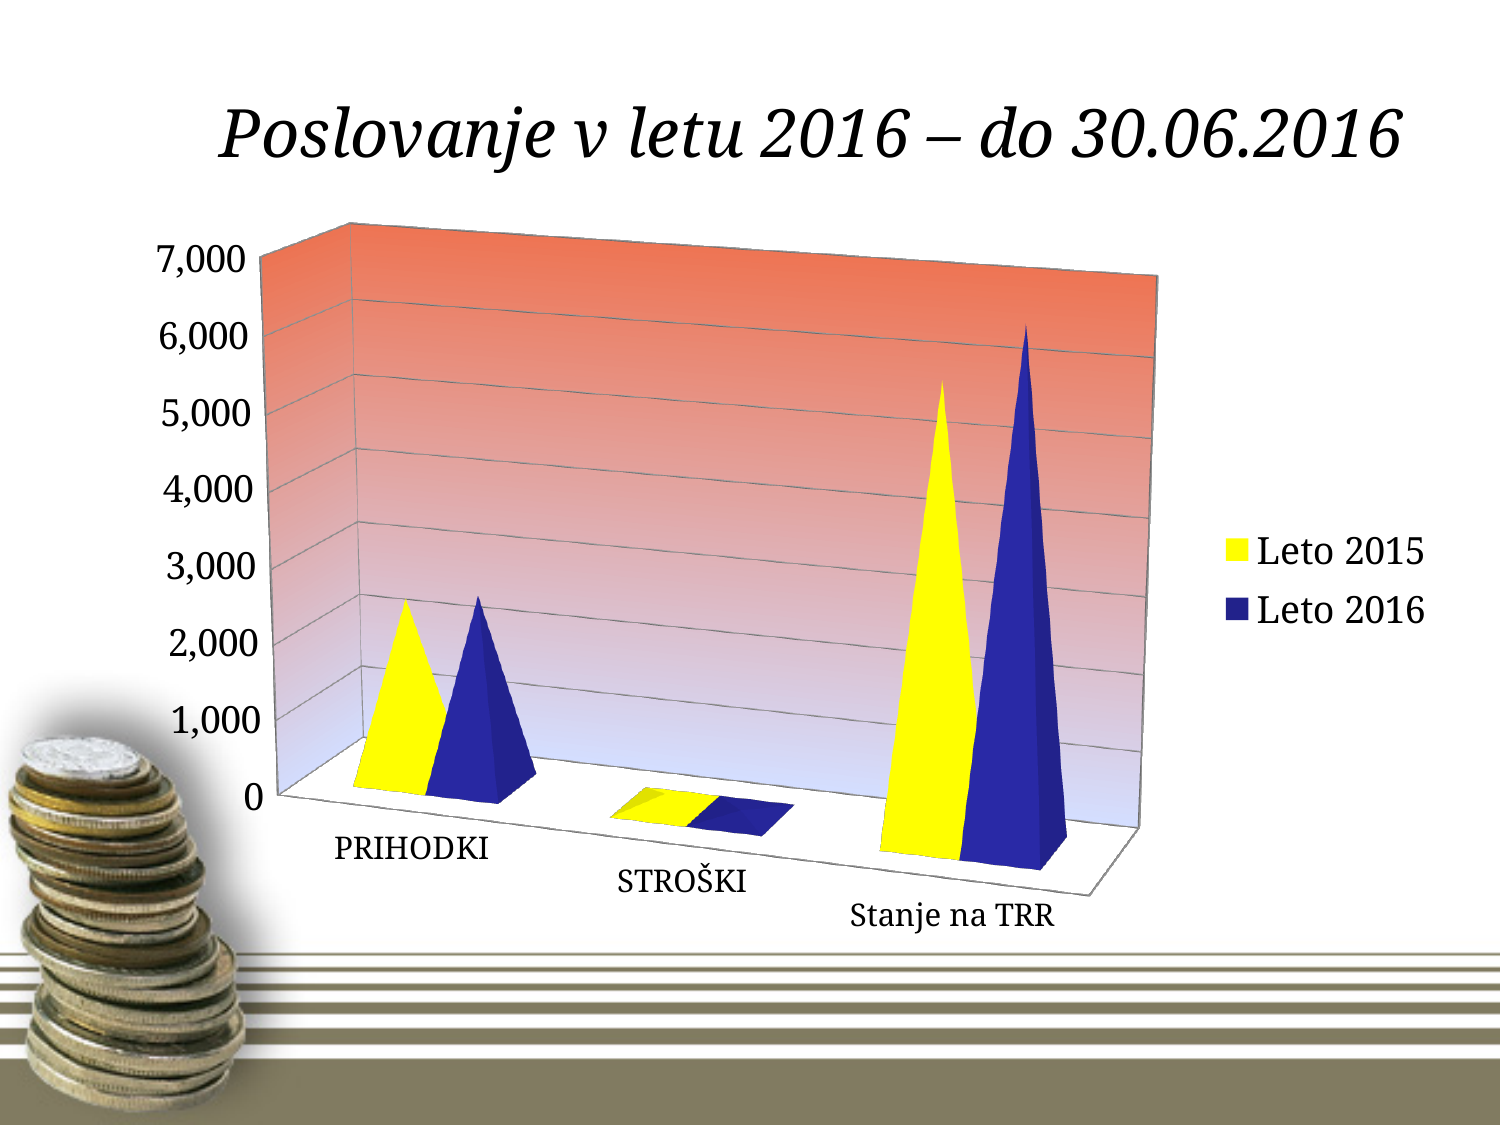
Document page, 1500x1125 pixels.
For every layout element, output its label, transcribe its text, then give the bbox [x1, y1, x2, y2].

picture [0, 0, 1500, 1125]
title Poslovanje v letu 2016 – do 30.06.2016 [174, 37, 1450, 207]
chart [100, 207, 1451, 951]
